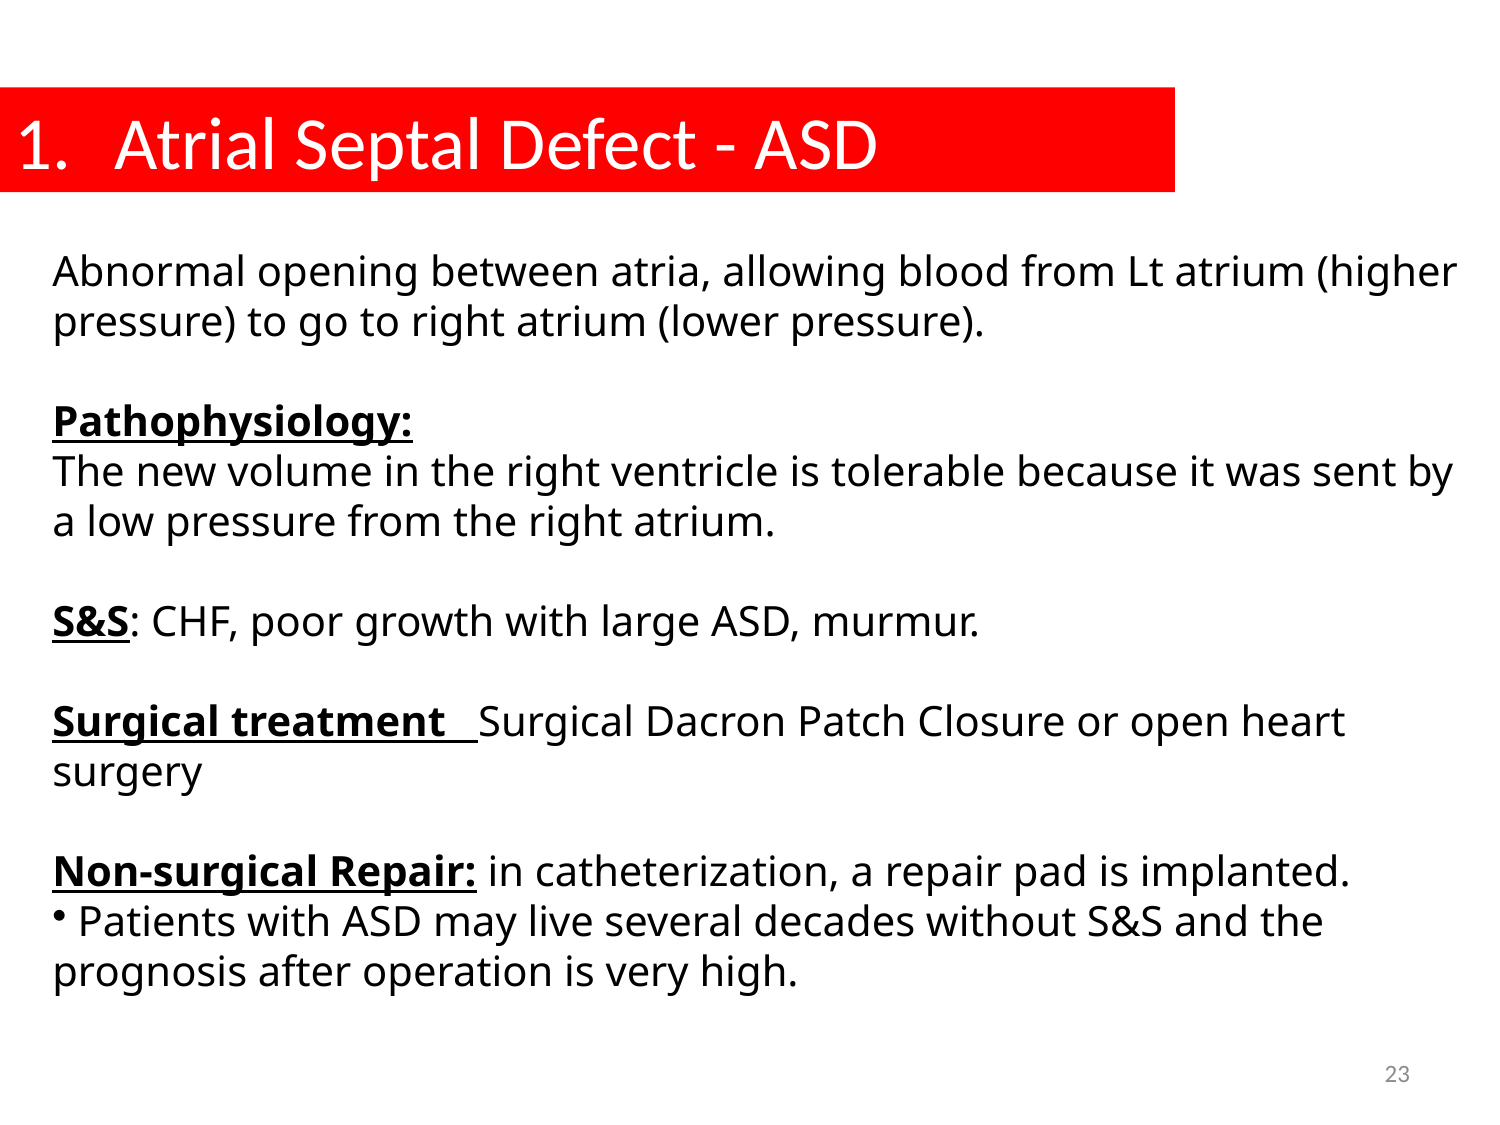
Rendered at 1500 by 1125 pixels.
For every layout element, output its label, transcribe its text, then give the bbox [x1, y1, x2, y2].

slide_number 23 [1074, 1042, 1425, 1103]
text_box Abnormal opening between atria, allowing blood from Lt atrium (higher pressure) to go to right atrium (lower pressure). Pathophysiology: The new volume in the right ventricle is tolerable because it was sent by a low pressure from the right atrium. S&S: CHF, poor growth with large ASD, murmur. Surgical treatment Surgical Dacron Patch Closure or open heart surgery Non-surgical Repair: in catheterization, a repair pad is implanted. Patients with ASD may live several decades without S&S and the prognosis after operation is very high. [37, 237, 1475, 1063]
text_box Atrial Septal Defect - ASD [0, 87, 1175, 193]
